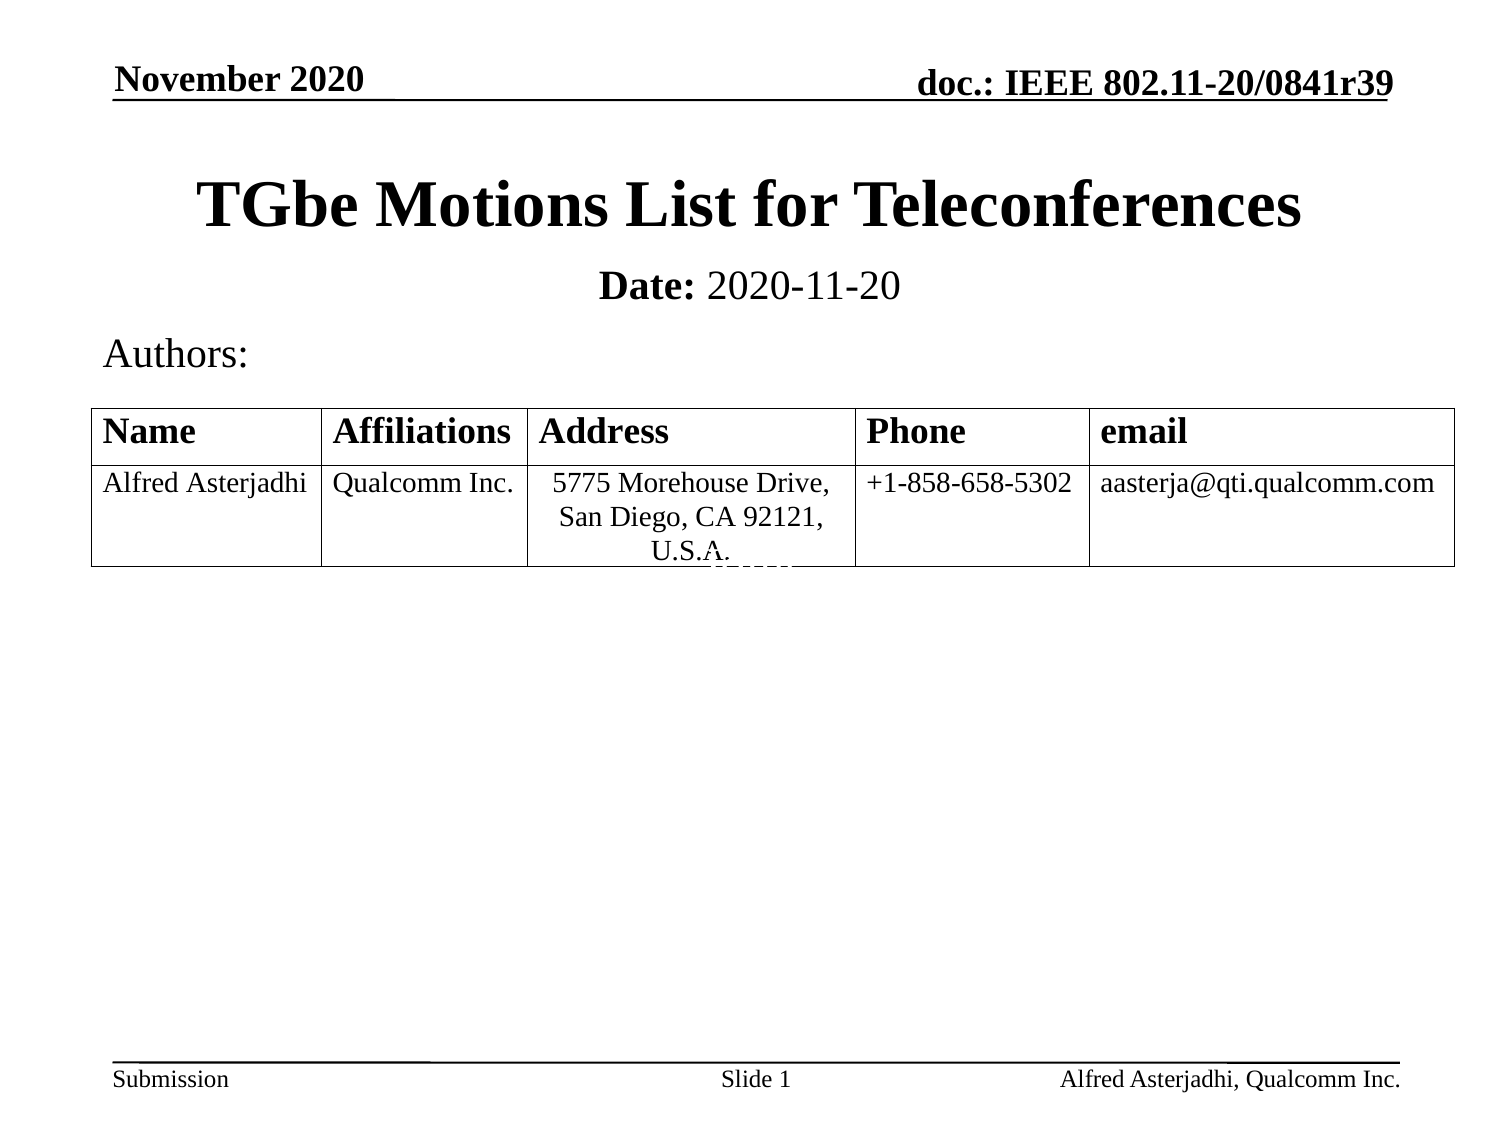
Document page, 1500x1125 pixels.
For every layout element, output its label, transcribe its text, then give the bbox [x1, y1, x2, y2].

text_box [75, 407, 1477, 819]
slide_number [114, 54, 493, 100]
slide_number Slide 1 [712, 1061, 800, 1123]
list Date: 2020-11-20 [112, 249, 1388, 316]
footer Alfred Asterjadhi, Qualcomm Inc. [902, 1061, 1402, 1093]
title TGbe Motions List for Teleconferences [112, 112, 1388, 249]
text_box Authors: [87, 318, 325, 381]
